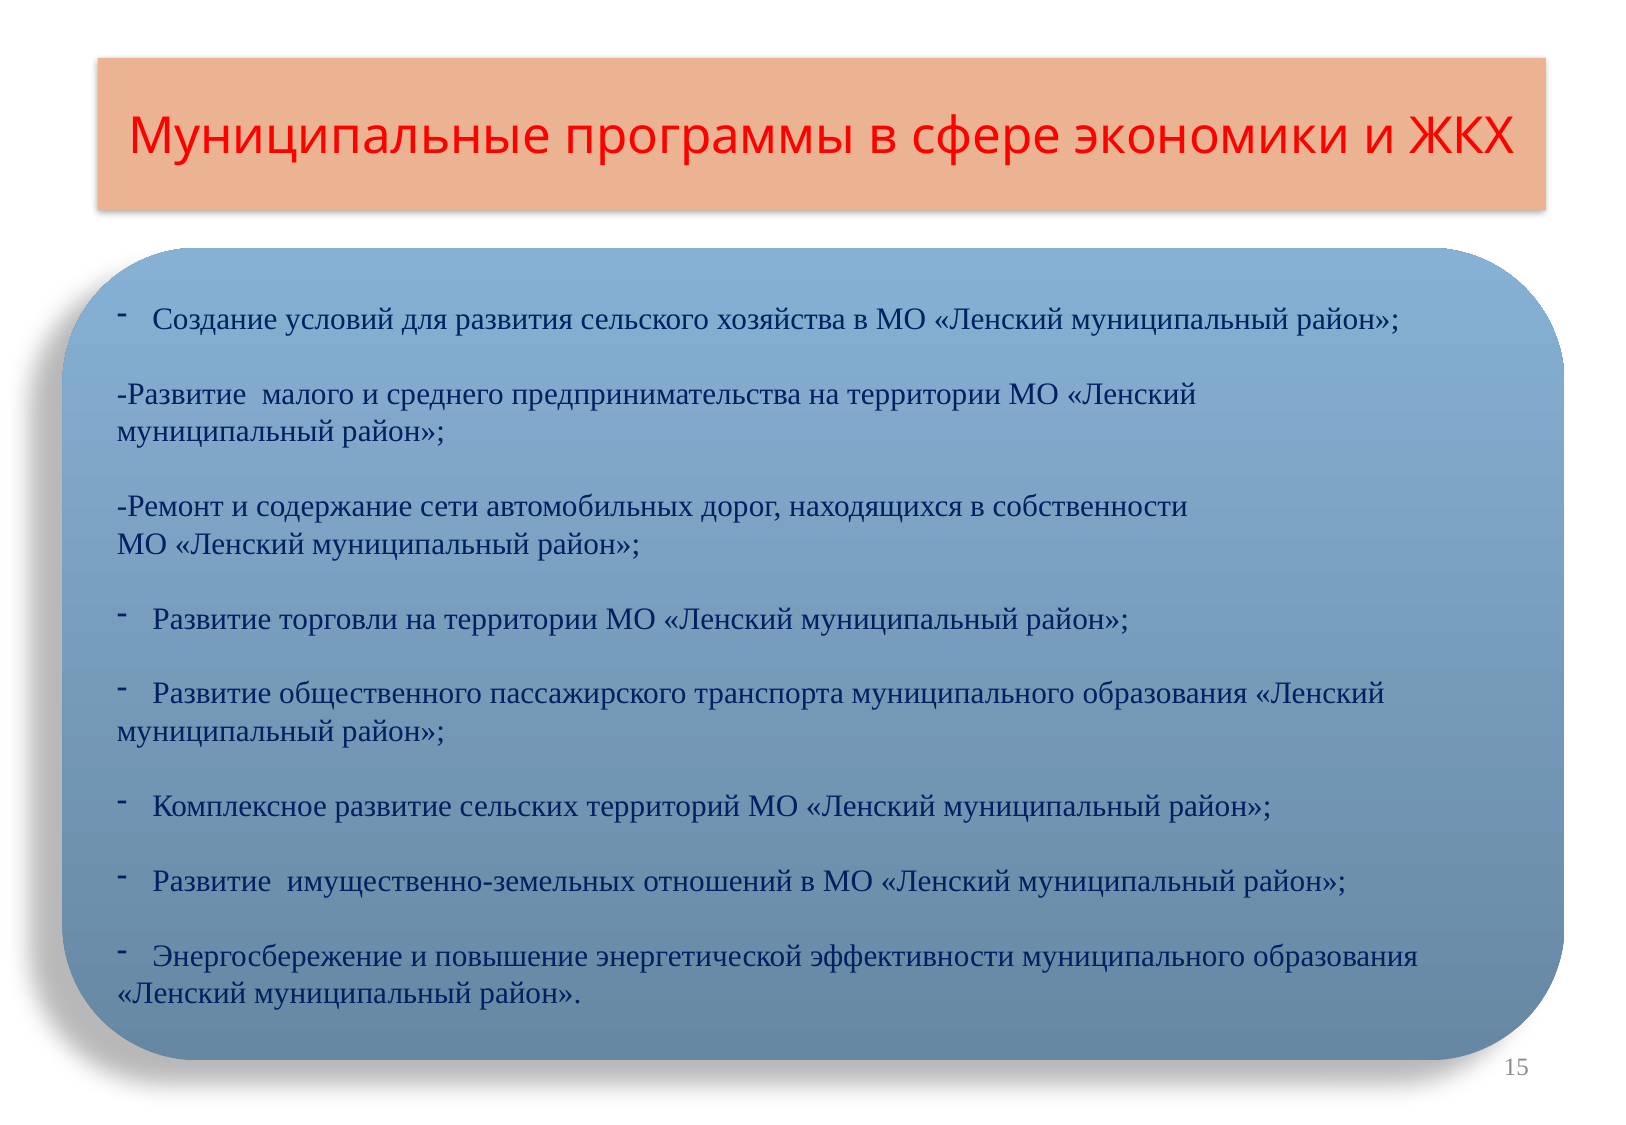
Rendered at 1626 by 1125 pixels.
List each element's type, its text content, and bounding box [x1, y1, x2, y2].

text_box Создание условий для развития сельского хозяйства в МО «Ленский муниципальный район»; -Развитие малого и среднего предпринимательства на территории МО «Ленский муниципальный район»; -Ремонт и содержание сети автомобильных дорог, находящихся в собственности МО «Ленский муниципальный район»; Развитие торговли на территории МО «Ленский муниципальный район»; Развитие общественного пассажирского транспорта муниципального образования «Ленский муниципальный район»; Комплексное развитие сельских территорий МО «Ленский муниципальный район»; Развитие имущественно-земельных отношений в МО «Ленский муниципальный район»; Энергосбережение и повышение энергетической эффективности муниципального образования «Ленский муниципальный район». [62, 247, 1565, 1061]
text_box [1413, 1024, 1544, 1100]
title Муниципальные программы в сфере экономики и ЖКХ [97, 57, 1546, 211]
